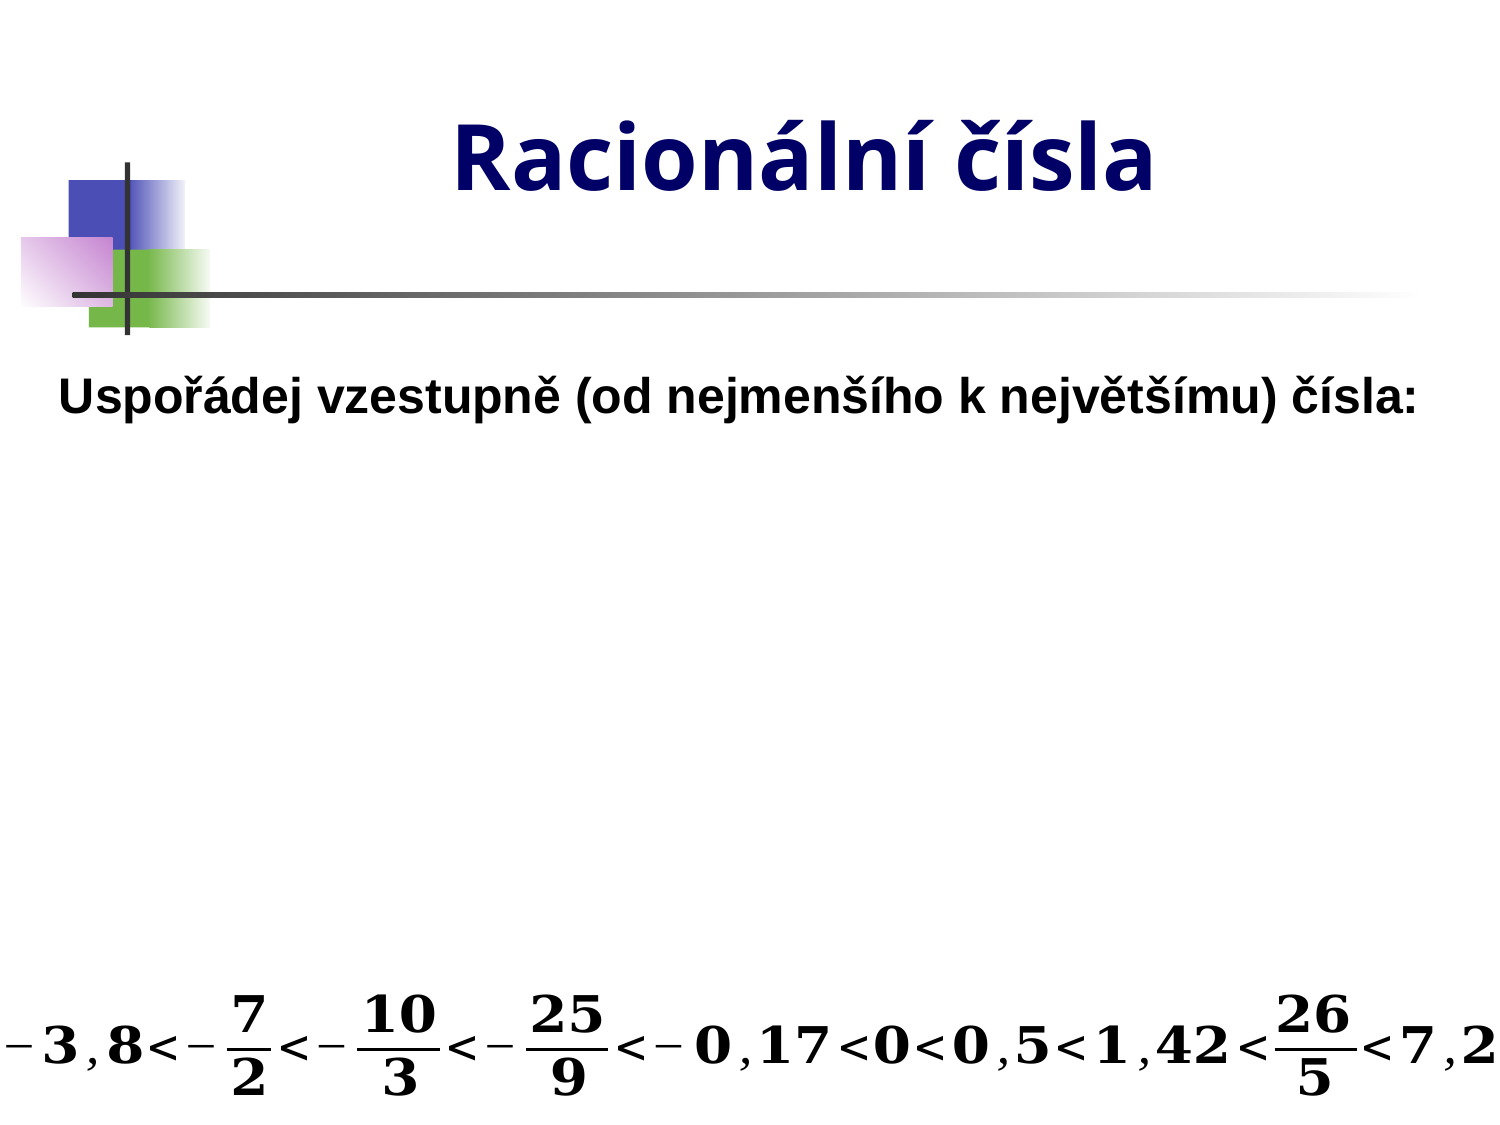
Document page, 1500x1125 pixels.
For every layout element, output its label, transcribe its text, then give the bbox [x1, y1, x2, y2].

title Racionální čísla [383, 106, 1226, 217]
text_box Uspořádej vzestupně (od nejmenšího k největšímu) čísla: [44, 355, 1456, 431]
